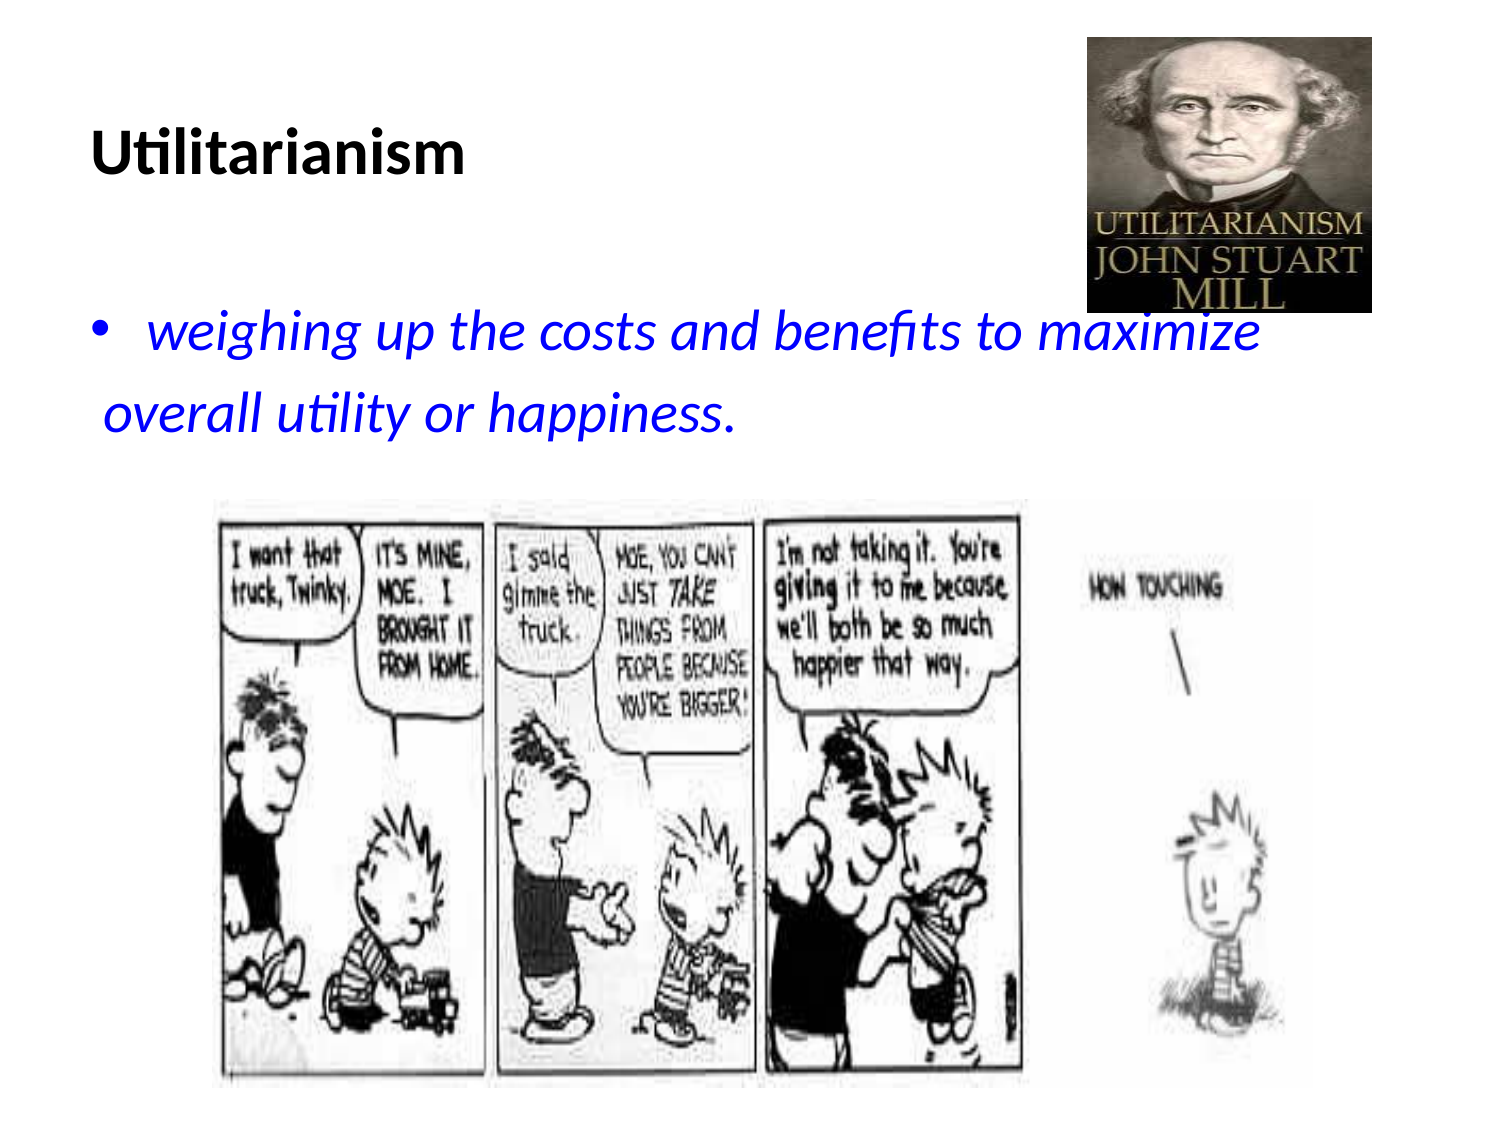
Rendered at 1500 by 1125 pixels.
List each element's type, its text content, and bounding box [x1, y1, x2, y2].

picture [1087, 37, 1373, 313]
list Utilitarianism weighing up the costs and benefits to maximize overall utility or happiness. [75, 99, 1425, 1005]
picture [212, 499, 1313, 1088]
